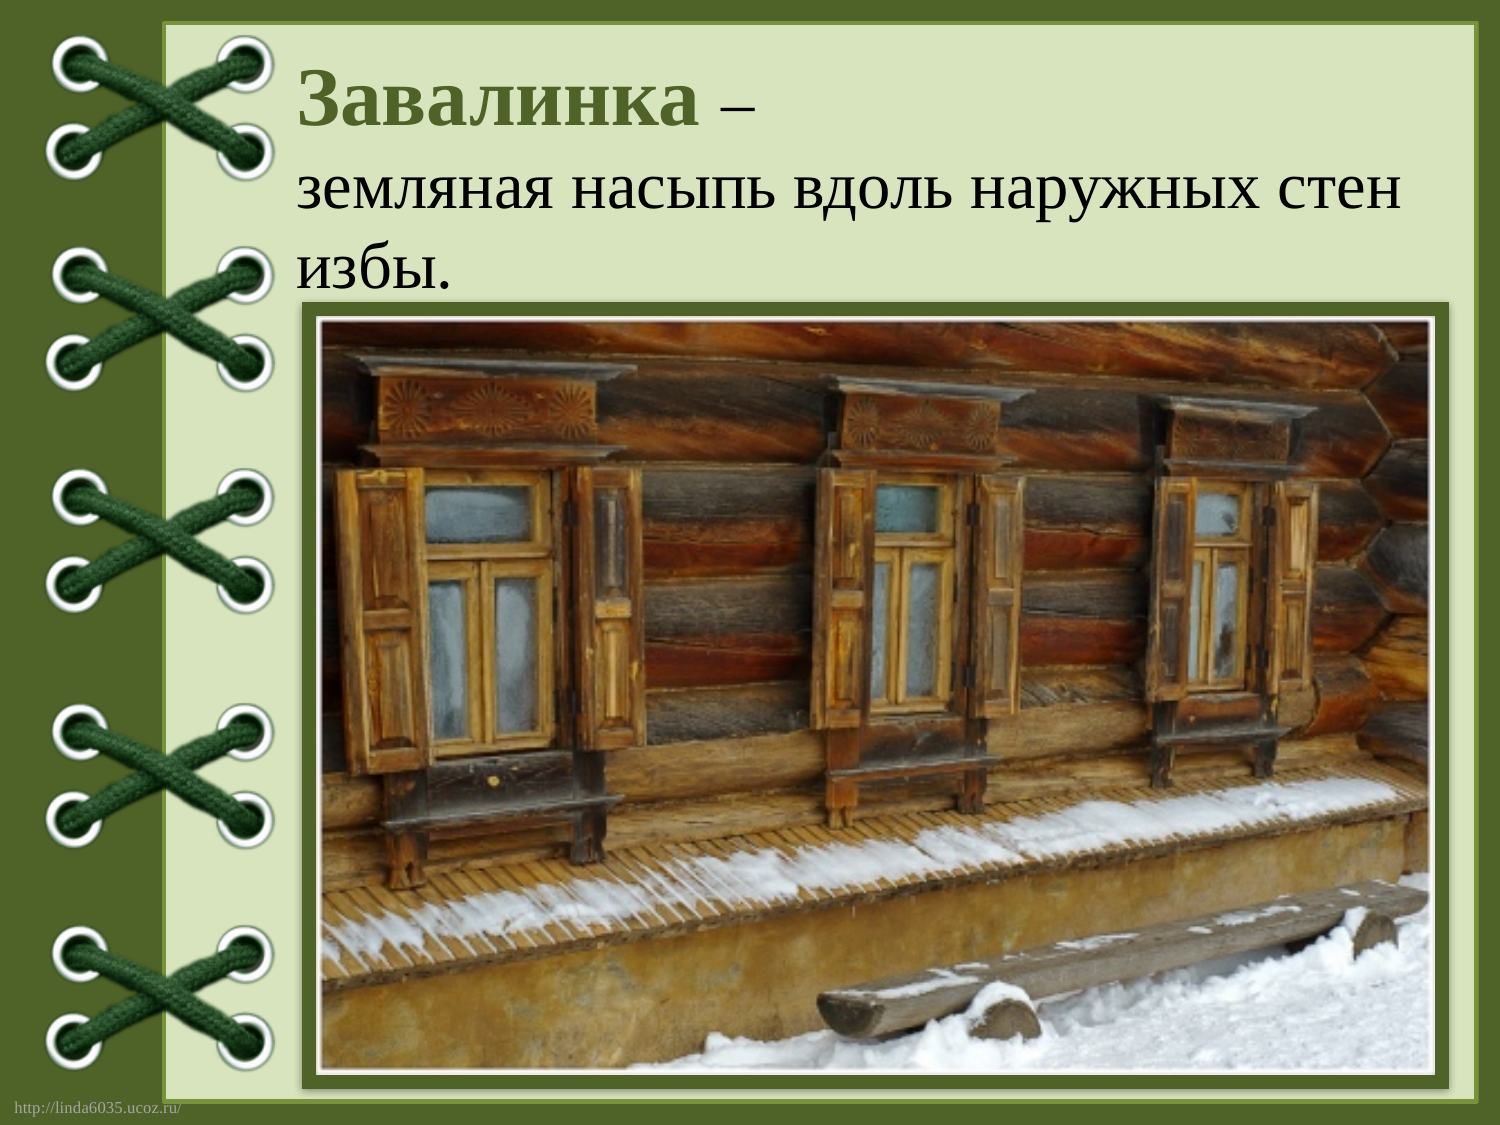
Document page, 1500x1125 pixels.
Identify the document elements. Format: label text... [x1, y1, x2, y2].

text_box Завалинка – земляная насыпь вдоль наружных стен избы. [281, 34, 1465, 310]
picture [35, 913, 286, 1088]
picture [316, 316, 1436, 1075]
picture [35, 691, 286, 866]
picture [35, 23, 286, 198]
picture [35, 234, 286, 409]
picture [35, 456, 286, 631]
